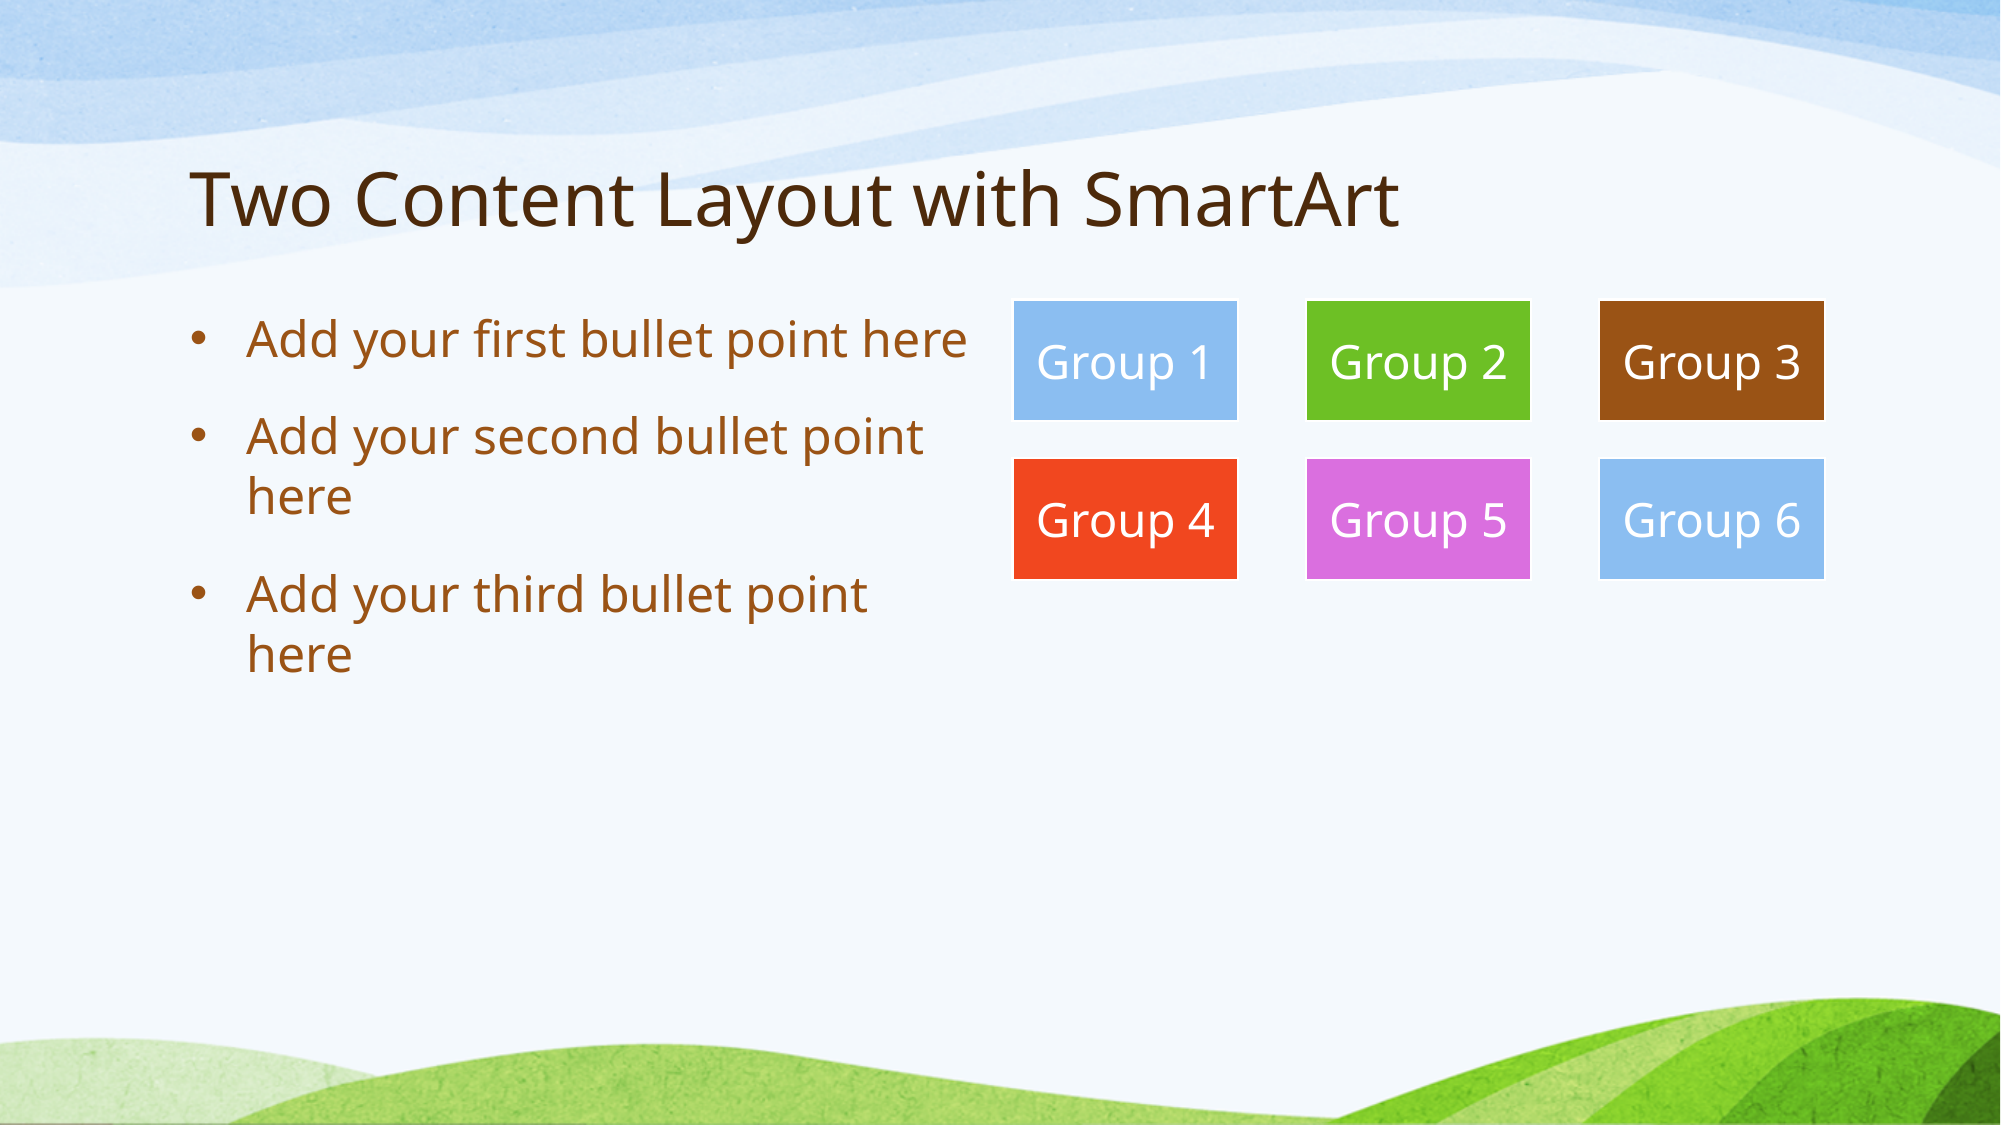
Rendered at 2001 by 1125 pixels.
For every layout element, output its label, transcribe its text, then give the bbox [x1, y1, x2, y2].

picture [0, 0, 2001, 1125]
list Add your first bullet point here Add your second bullet point here Add your third bullet point here [174, 299, 988, 987]
title Two Content Layout with SmartArt [174, 50, 1825, 250]
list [1012, 299, 1825, 987]
